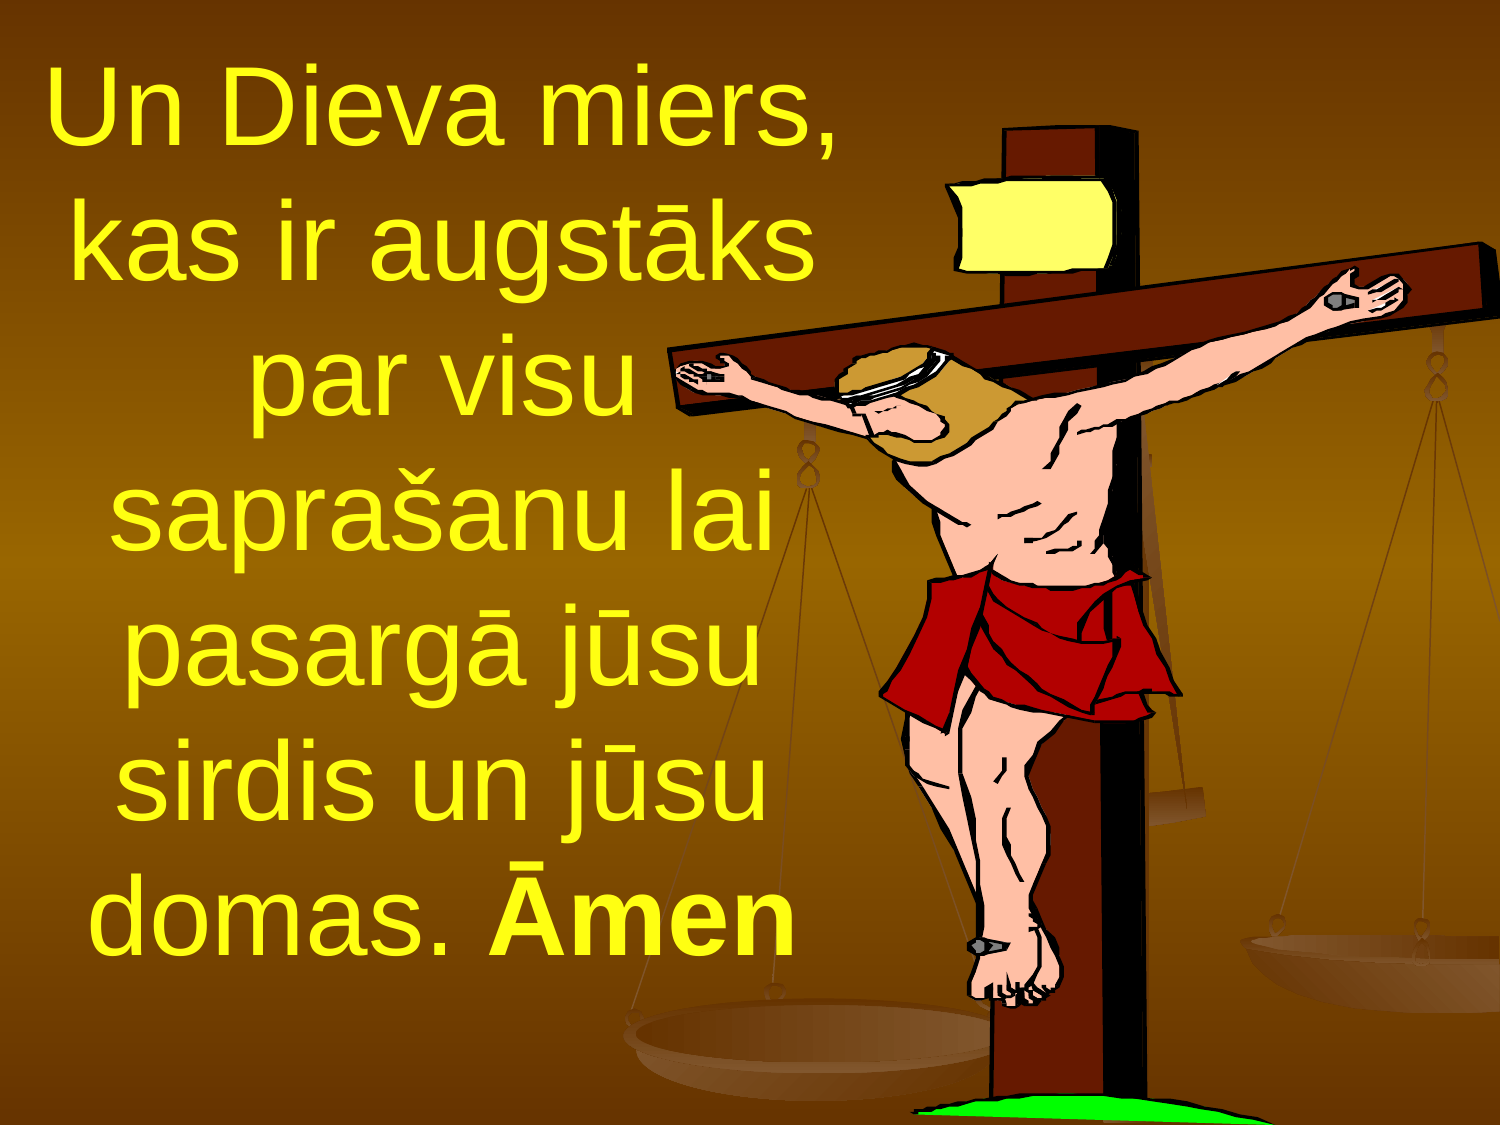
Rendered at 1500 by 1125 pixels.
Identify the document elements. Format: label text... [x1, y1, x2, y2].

title Un Dieva miers, kas ir augstāks par visu saprašanu lai pasargā jūsu sirdis un jūsu domas. Āmen [17, 479, 657, 668]
picture [662, 125, 1500, 1125]
